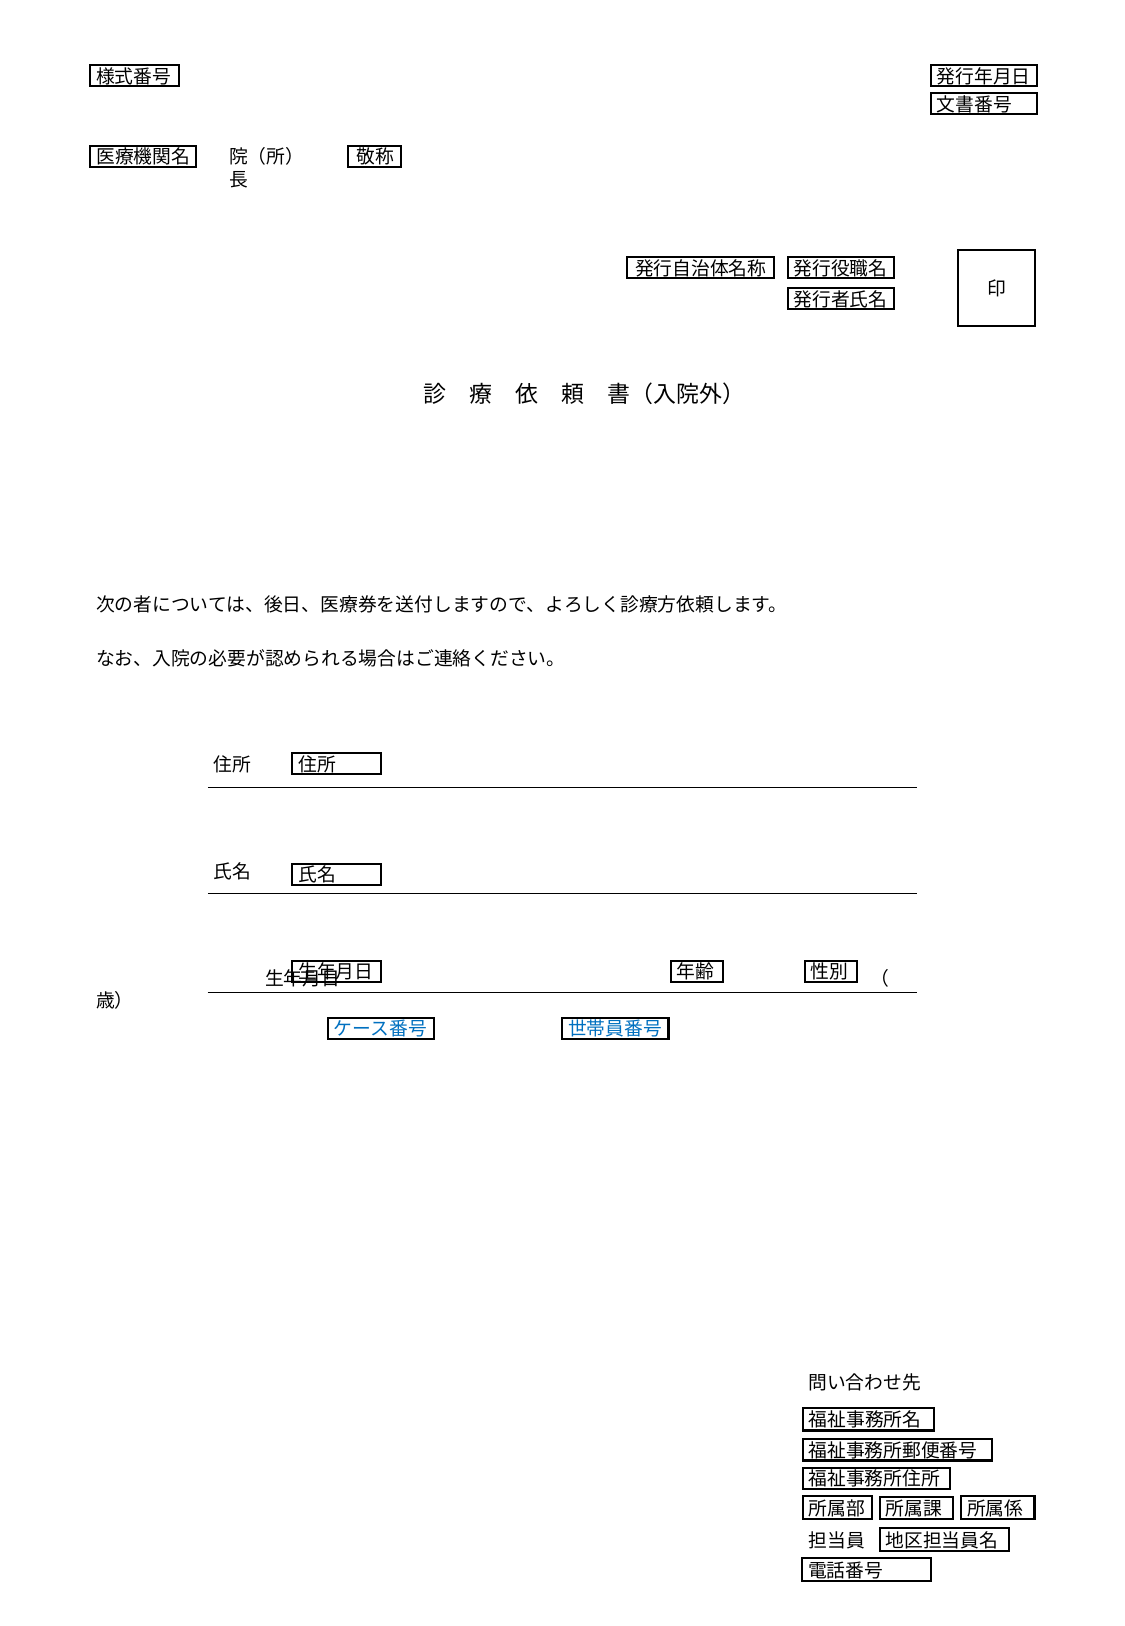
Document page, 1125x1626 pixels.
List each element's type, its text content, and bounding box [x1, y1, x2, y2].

text_box 敬称 [347, 145, 402, 168]
text_box 住所 [291, 752, 382, 775]
text_box 生年月日 [291, 960, 382, 983]
text_box ケース番号 [327, 1017, 435, 1040]
text_box 文書番号 [930, 92, 1038, 115]
text_box 世帯員番号 [561, 1017, 670, 1040]
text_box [626, 249, 1035, 327]
text_box 氏名 [291, 863, 382, 886]
text_box 診 療 依 頼 書（入院外） [401, 371, 768, 415]
text_box 発行年月日 [930, 64, 1038, 87]
text_box 医療機関名 [89, 145, 197, 168]
text_box 次の者については、後日、医療券を送付しますので、よろしく診療方依頼します。 なお、入院の必要が認められる場合はご連絡ください。 住所 氏名 生年月日 （ 歳） [89, 592, 1035, 1084]
text_box 年齢 [670, 960, 724, 983]
text_box 院（所）長 [214, 137, 331, 198]
text_box 様式番号 [89, 64, 180, 87]
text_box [793, 1362, 1035, 1582]
text_box 性別 [804, 960, 858, 983]
